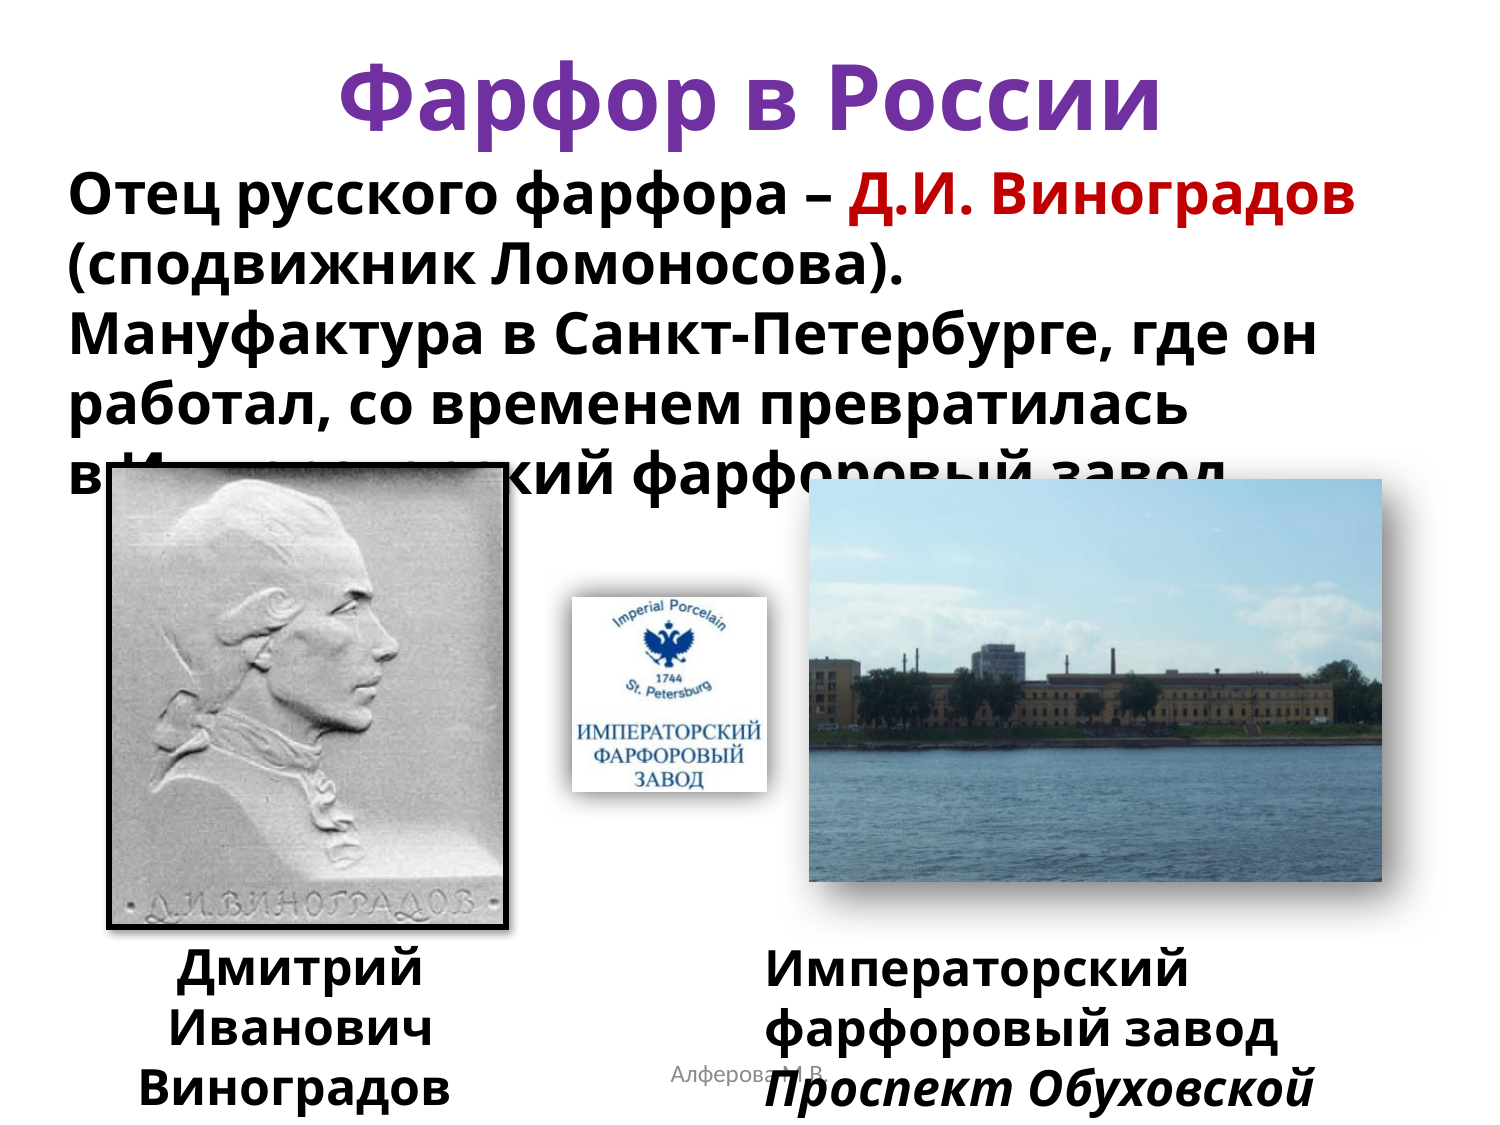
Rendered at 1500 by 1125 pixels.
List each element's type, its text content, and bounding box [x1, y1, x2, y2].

footer Алферова М.В. [561, 1042, 750, 1103]
picture [808, 479, 1382, 882]
picture [111, 467, 504, 925]
title Фарфор в России [76, 0, 1427, 149]
text_box Дмитрий Иванович Виноградов (1720 – 1758). [41, 928, 561, 1125]
text_box Отец русского фарфора – Д.И. Виноградов (сподвижник Ломоносова). Мануфактура в Санкт-Петербурге, где он работал, со временем превратилась в Императорский фарфоровый завод. [53, 149, 1471, 514]
picture [572, 597, 768, 793]
text_box Императорский фарфоровый завод Проспект Обуховской Обороны, 151 [750, 928, 1471, 1125]
